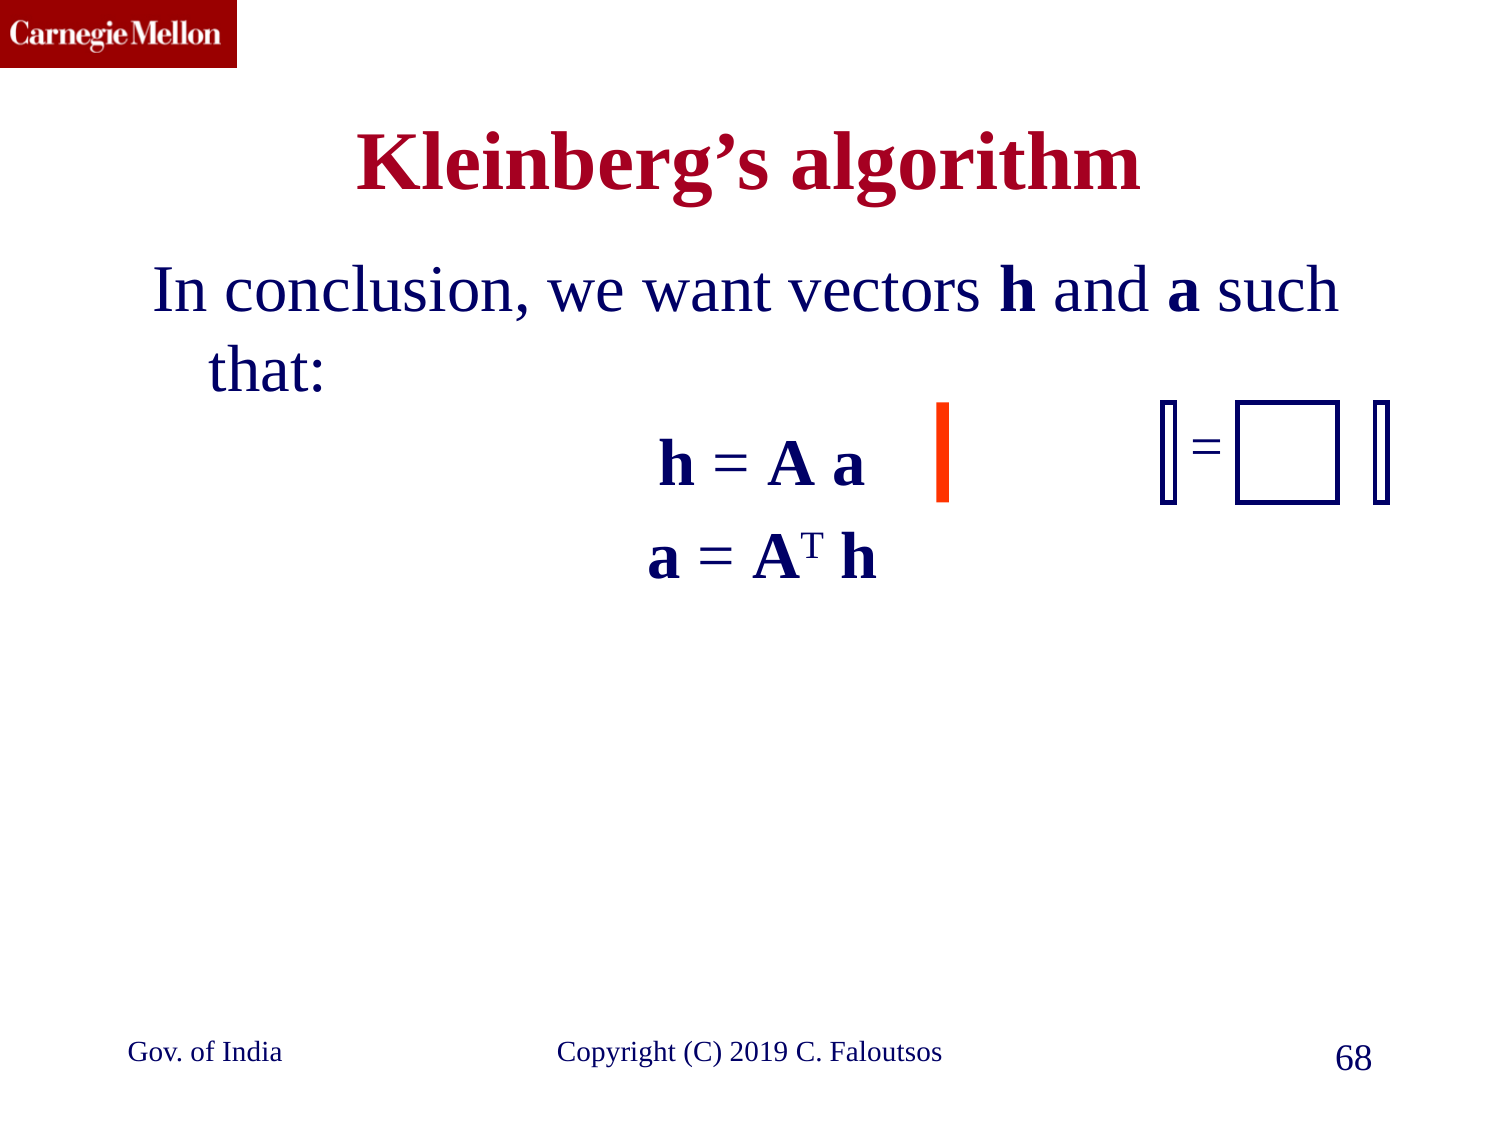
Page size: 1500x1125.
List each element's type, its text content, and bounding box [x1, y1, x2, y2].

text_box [1162, 400, 1388, 503]
slide_number 68 [1074, 1024, 1388, 1101]
title Kleinberg’s algorithm [112, 99, 1388, 213]
footer Copyright (C) 2019 C. Faloutsos [512, 1024, 988, 1101]
slide_number Gov. of India [112, 1024, 426, 1101]
picture [0, 0, 237, 68]
list In conclusion, we want vectors h and a such that: h = A a a = AT h [137, 237, 1388, 1001]
text_box [936, 402, 949, 503]
